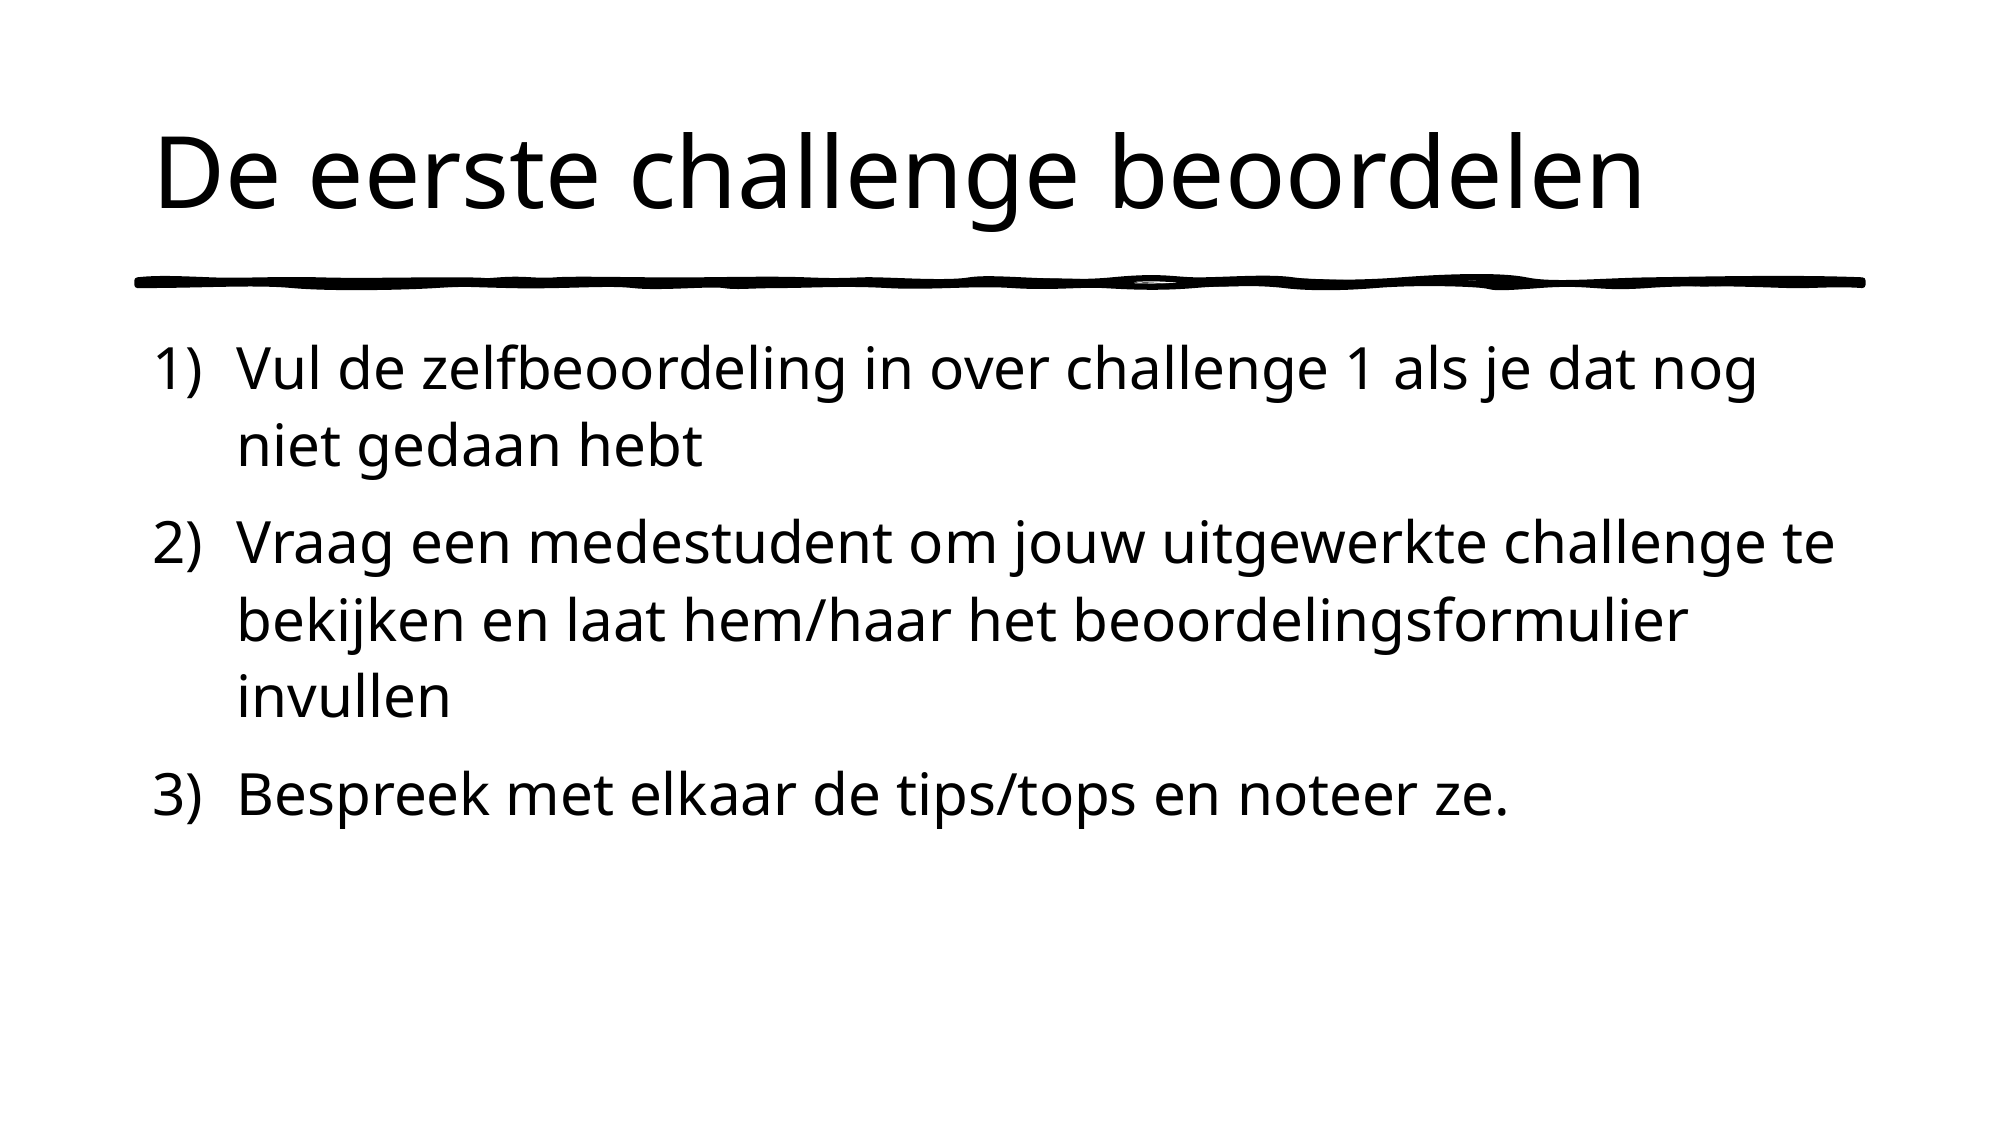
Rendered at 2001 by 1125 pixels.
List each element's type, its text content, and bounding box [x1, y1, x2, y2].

title De eerste challenge beoordelen [137, 59, 1863, 278]
list Vul de zelfbeoordeling in over challenge 1 als je dat nog niet gedaan hebt Vraag een medestudent om jouw uitgewerkte challenge te bekijken en laat hem/haar het beoordelingsformulier invullen Bespreek met elkaar de tips/tops en noteer ze. [137, 316, 1863, 1014]
